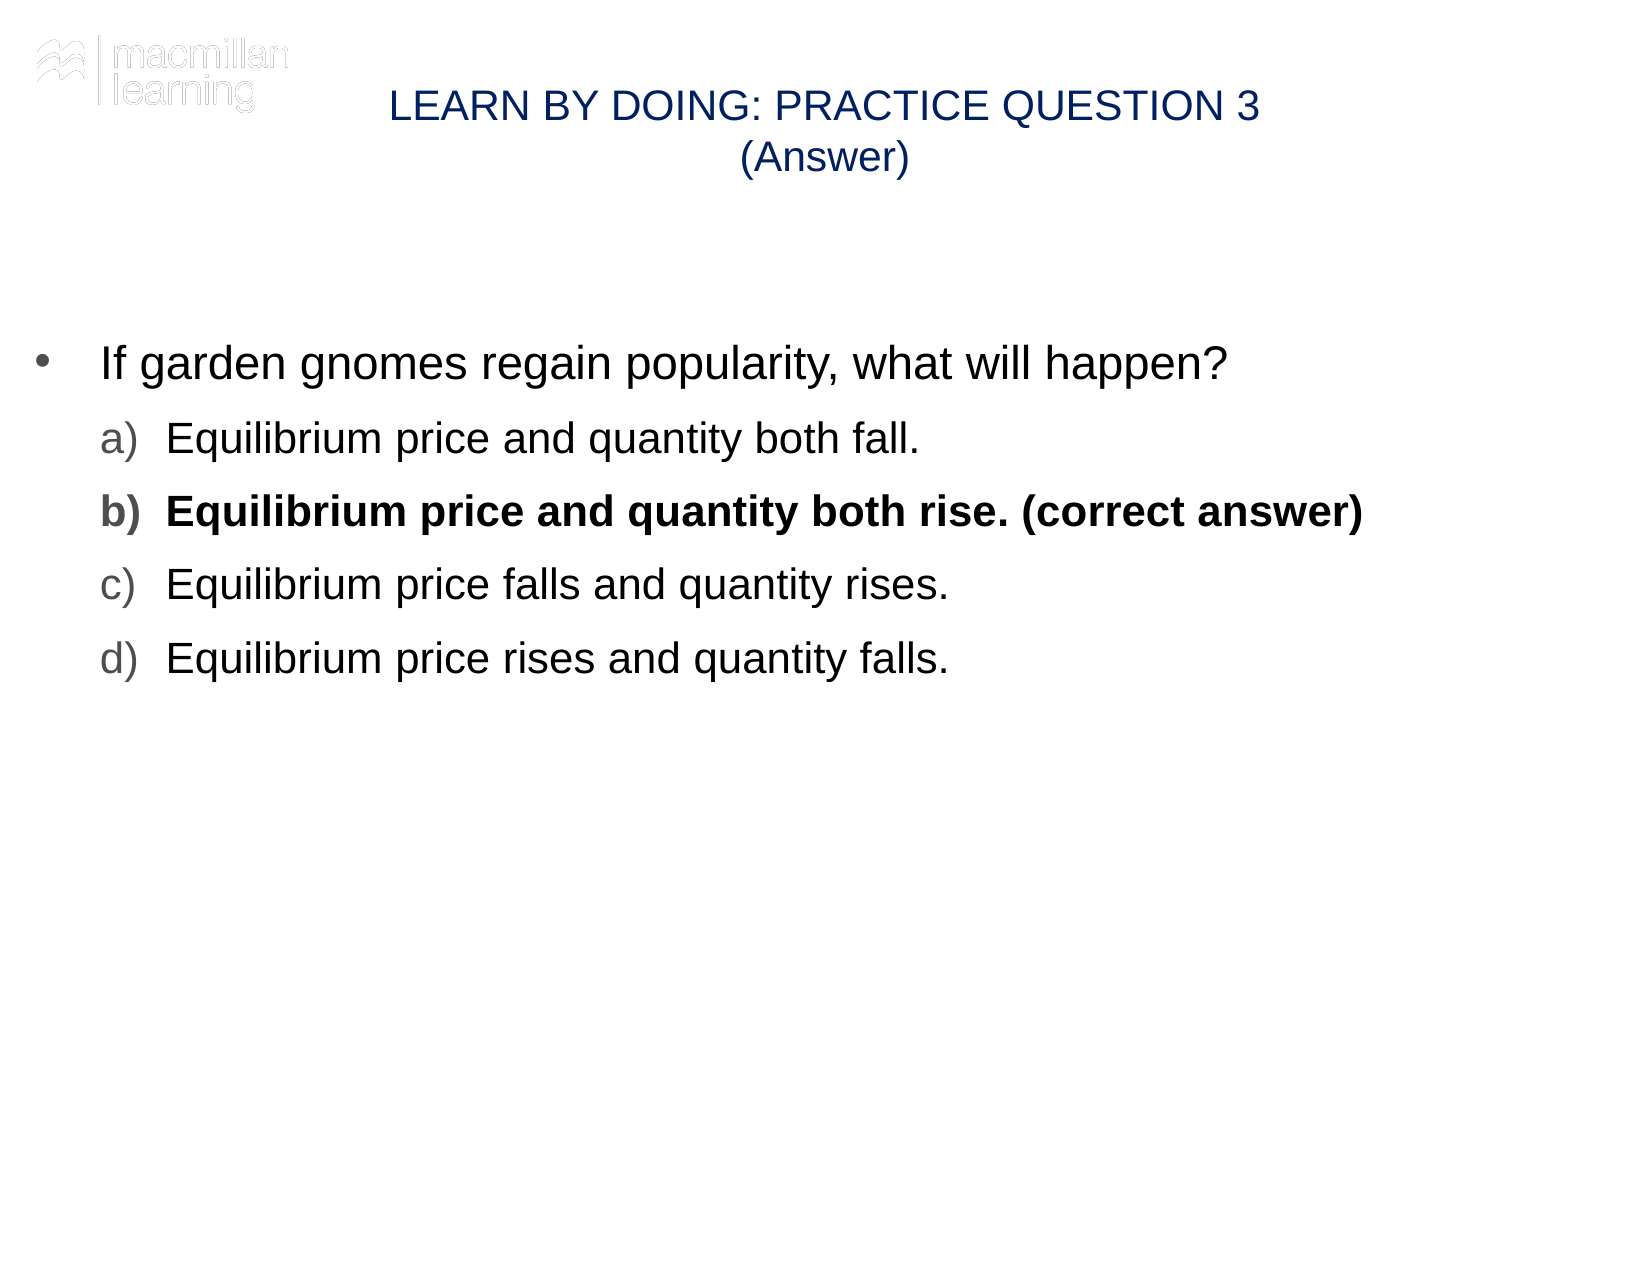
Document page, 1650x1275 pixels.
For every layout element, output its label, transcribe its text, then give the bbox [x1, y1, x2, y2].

picture [37, 35, 288, 62]
list If garden gnomes regain popularity, what will happen? Equilibrium price and quantity both fall. Equilibrium price and quantity both rise. (correct answer) Equilibrium price falls and quantity rises. Equilibrium price rises and quantity falls. [19, 317, 1628, 701]
title LEARN BY DOING: PRACTICE QUESTION 3 (Answer) [0, 62, 1650, 197]
